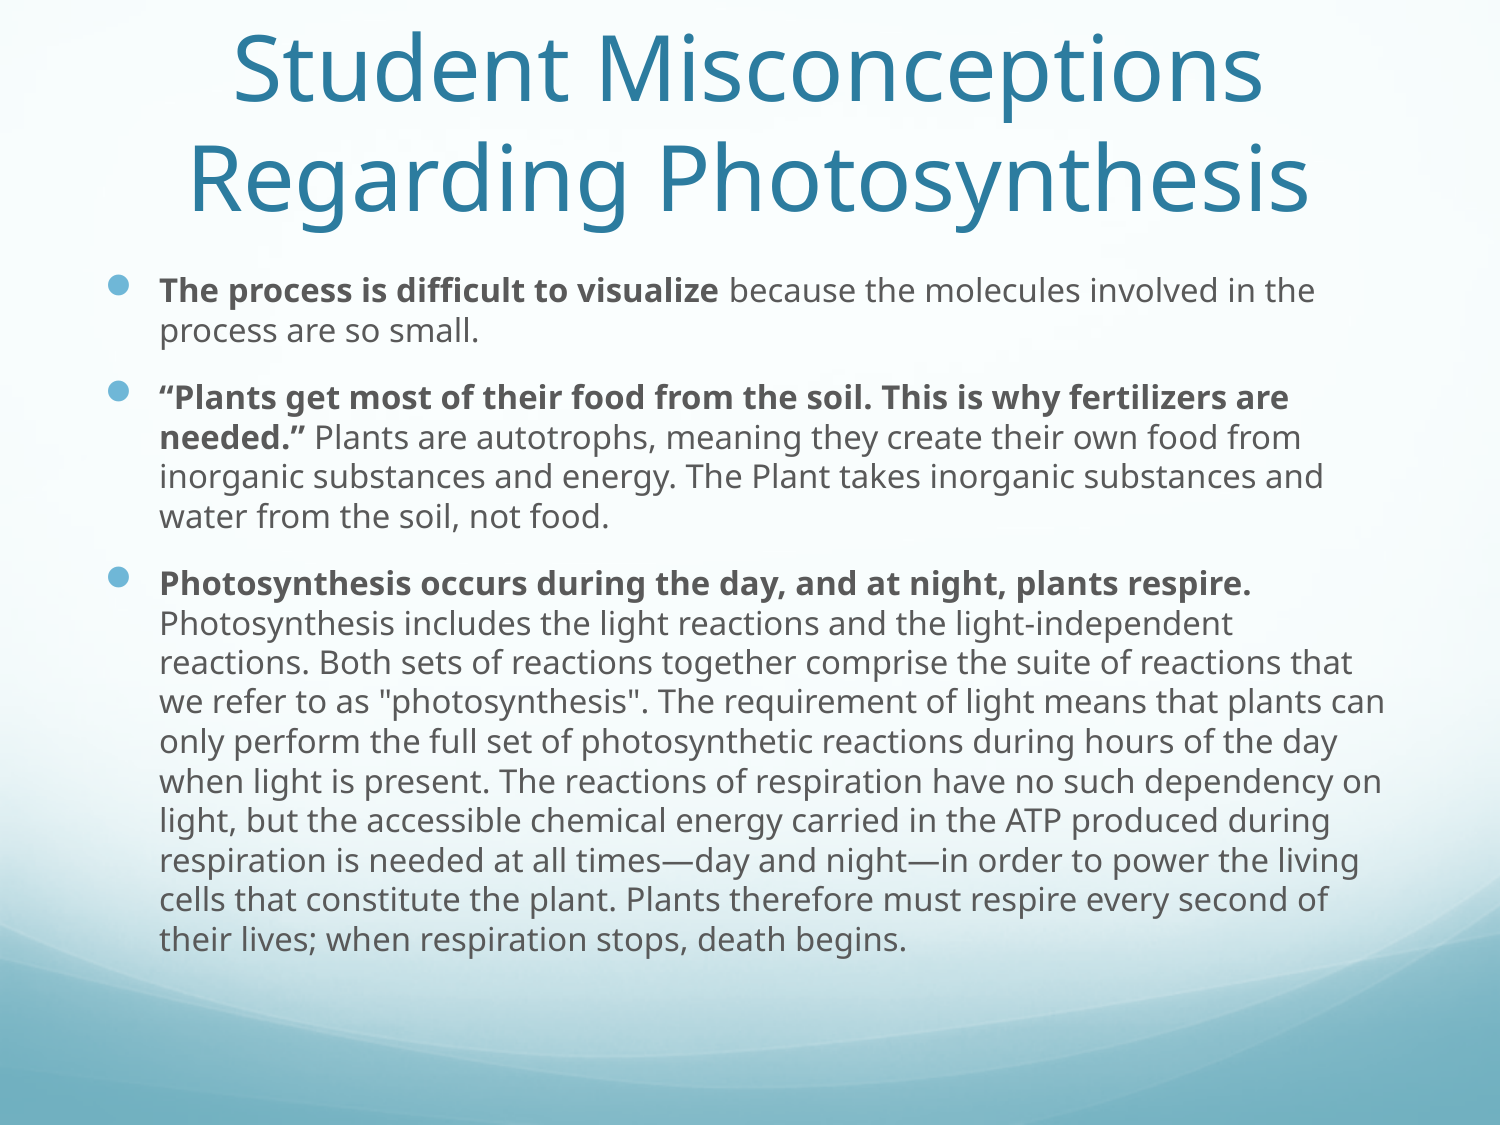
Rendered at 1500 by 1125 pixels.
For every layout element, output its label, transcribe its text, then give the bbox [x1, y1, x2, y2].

list The process is difficult to visualize because the molecules involved in the process are so small. “Plants get most of their food from the soil. This is why fertilizers are needed.” Plants are autotrophs, meaning they create their own food from inorganic substances and energy. The Plant takes inorganic substances and water from the soil, not food. Photosynthesis occurs during the day, and at night, plants respire. Photosynthesis includes the light reactions and the light-independent reactions. Both sets of reactions together comprise the suite of reactions that we refer to as "photosynthesis". The requirement of light means that plants can only perform the full set of photosynthetic reactions during hours of the day when light is present. The reactions of respiration have no such dependency on light, but the accessible chemical energy carried in the ATP produced during respiration is needed at all times—day and night—in order to power the living cells that constitute the plant. Plants therefore must respire every second of their lives; when respiration stops, death begins. [89, 262, 1410, 976]
title Student Misconceptions Regarding Photosynthesis [89, 17, 1410, 238]
